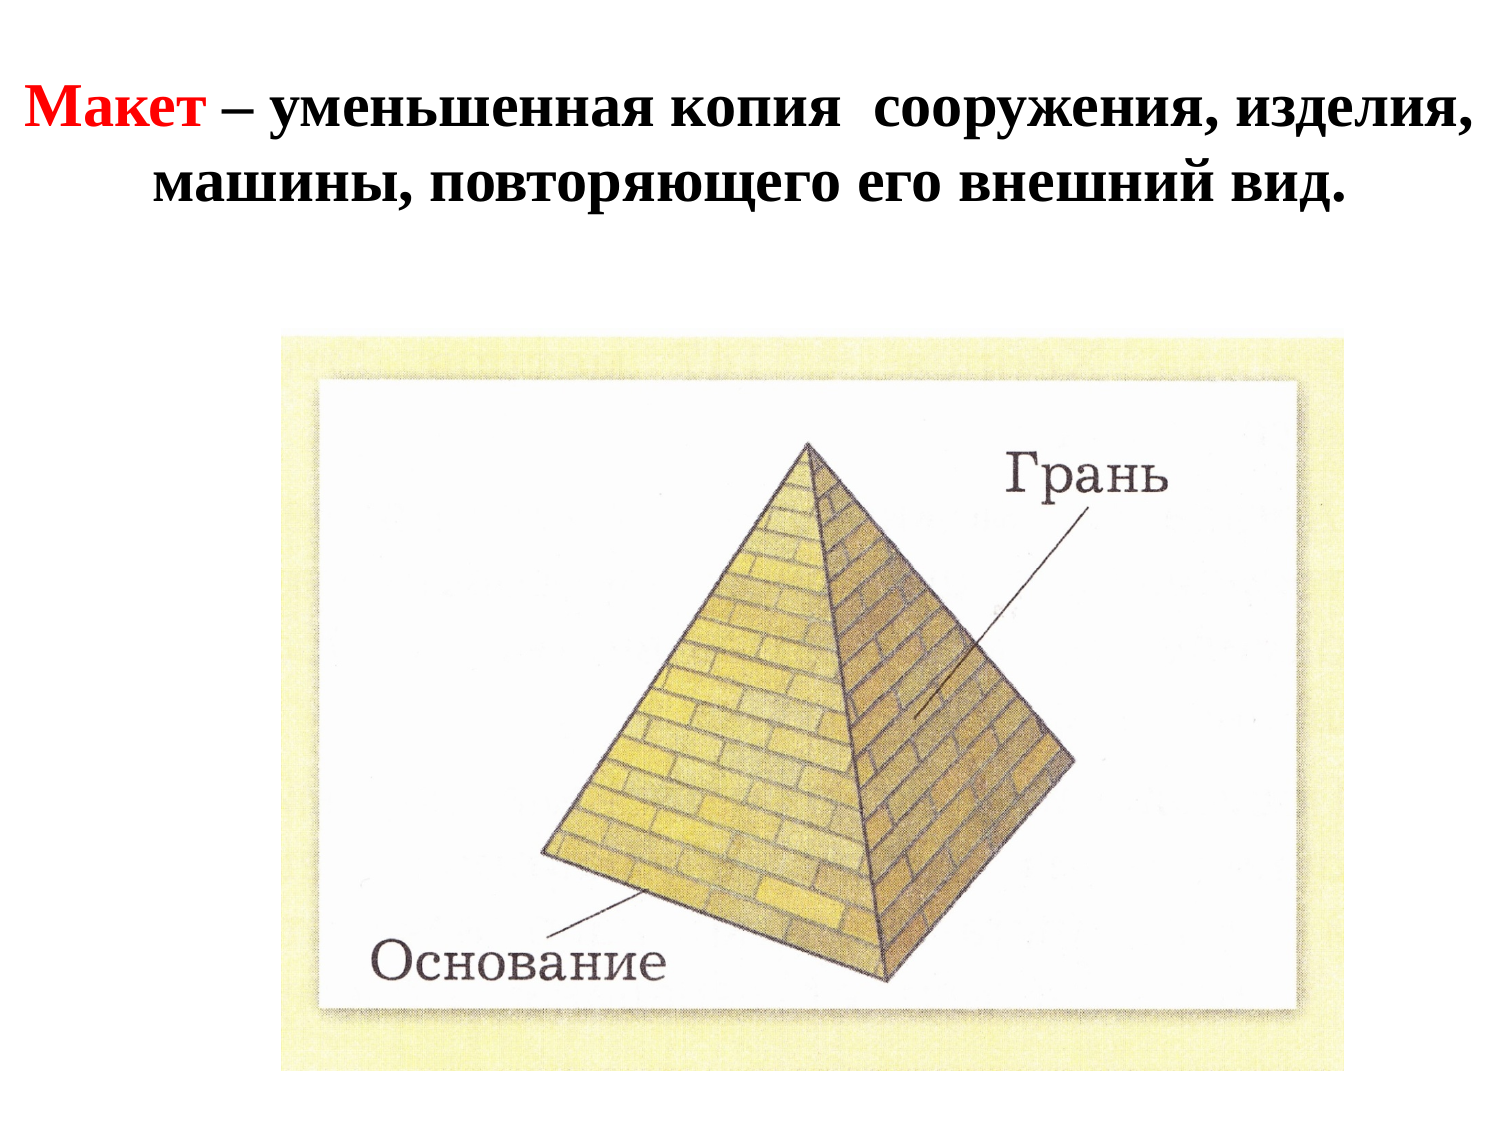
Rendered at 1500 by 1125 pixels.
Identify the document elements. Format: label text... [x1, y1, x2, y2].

title Макет – уменьшенная копия сооружения, изделия, машины, повторяющего его внешний вид. [0, 45, 1500, 233]
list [280, 327, 1344, 1071]
